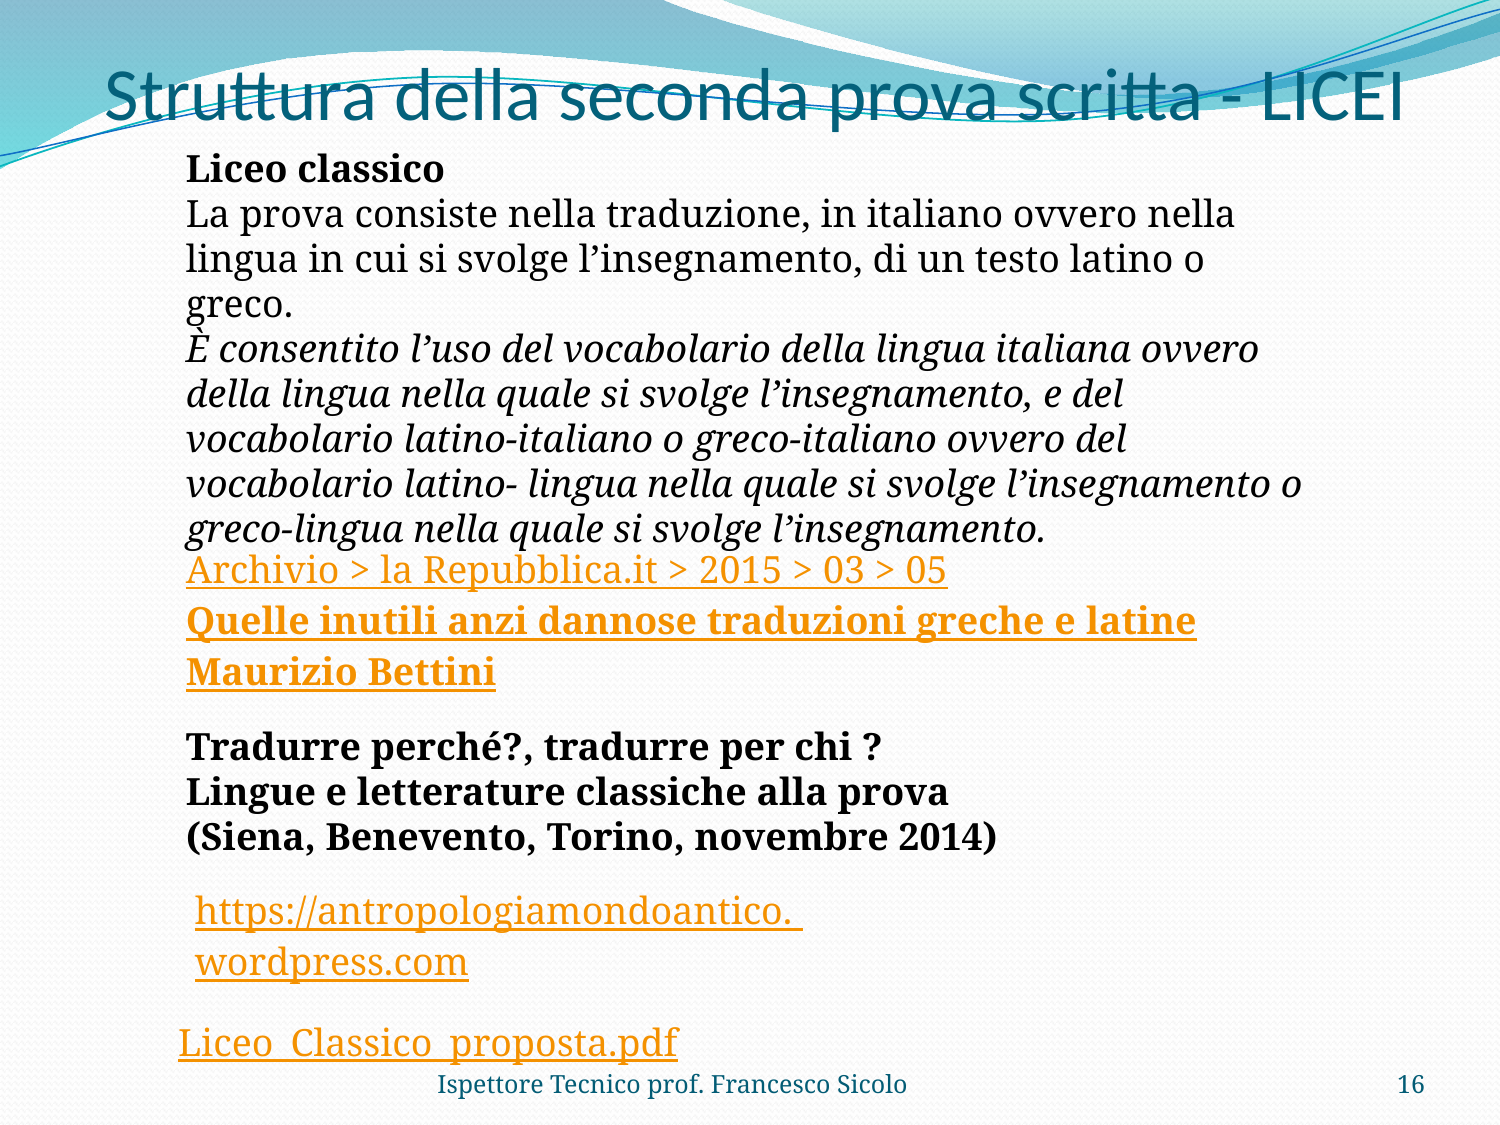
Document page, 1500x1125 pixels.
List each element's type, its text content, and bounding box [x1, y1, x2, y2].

footer Ispettore Tecnico prof. Francesco Sicolo [437, 1042, 988, 1103]
text_box https://antropologiamondoantico. wordpress.com [180, 879, 1081, 997]
slide_number 16 [1299, 1042, 1425, 1103]
text_box Tradurre perché?, tradurre per chi ? Lingue e letterature classiche alla prova (Siena, Benevento, Torino, novembre 2014) [171, 715, 1353, 866]
text_box Archivio > la Repubblica.it > 2015 > 03 > 05 Quelle inutili anzi dannose traduzioni greche e latine Maurizio Bettini [171, 538, 1412, 707]
text_box Liceo_Classico_proposta.pdf [163, 1011, 693, 1078]
text_box Liceo classico La prova consiste nella traduzione, in italiano ovvero nella lingua in cui si svolge l’insegnamento, di un testo latino o greco. È consentito l’uso del vocabolario della lingua italiana ovvero della lingua nella quale si svolge l’insegnamento, e del vocabolario latino-italiano o greco-italiano ovvero del vocabolario latino- lingua nella quale si svolge l’insegnamento o greco-lingua nella quale si svolge l’insegnamento. [171, 137, 1329, 538]
title Struttura della seconda prova scritta - LICEI [75, 30, 1438, 136]
